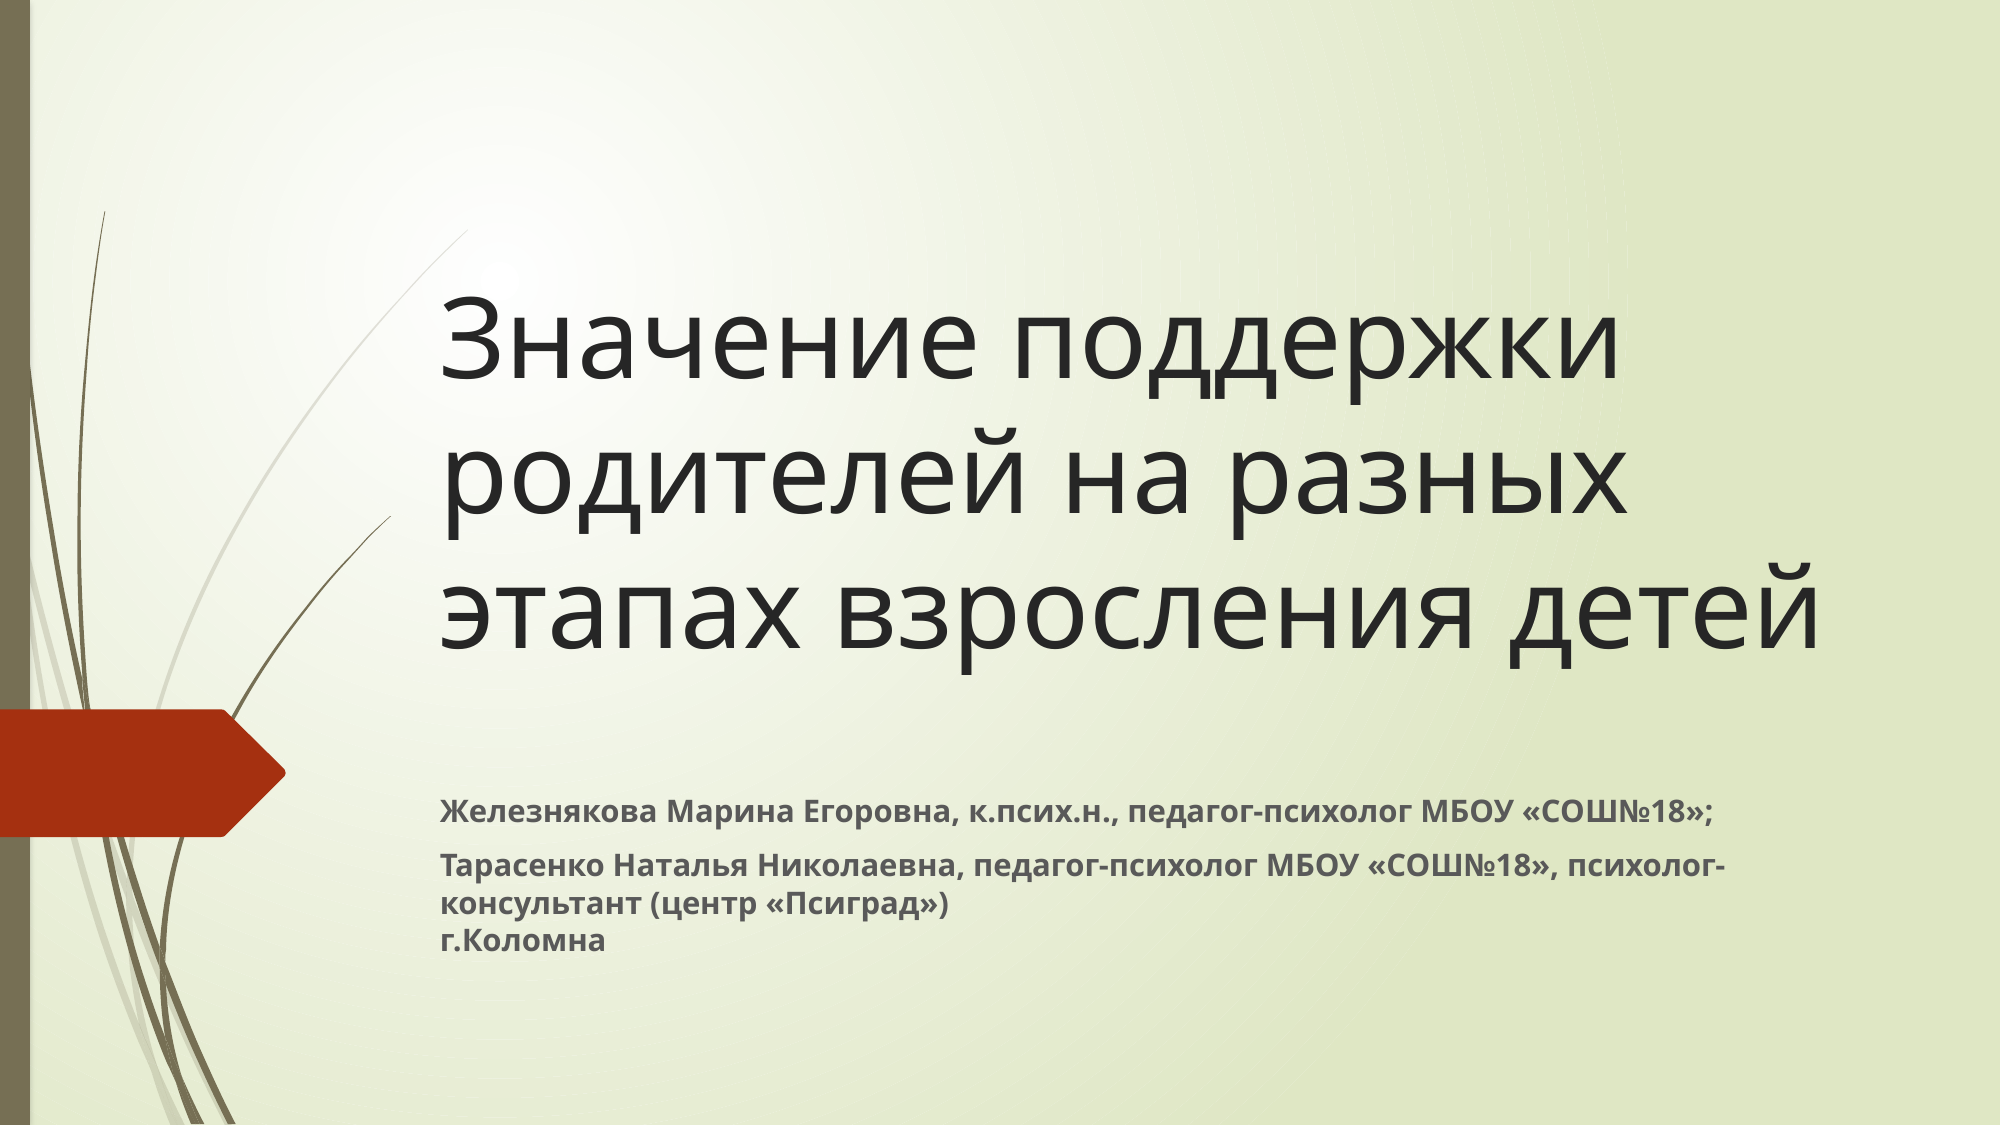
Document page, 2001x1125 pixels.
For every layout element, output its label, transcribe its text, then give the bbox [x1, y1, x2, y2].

subtitle Железнякова Марина Егоровна, к.псих.н., педагог-психолог МБОУ «СОШ№18»; Тарасенко Наталья Николаевна, педагог-психолог МБОУ «СОШ№18», психолог-консультант (центр «Псиград») г.Коломна [424, 783, 1888, 969]
title Значение поддержки родителей на разных этапах взросления детей [424, 171, 1888, 679]
